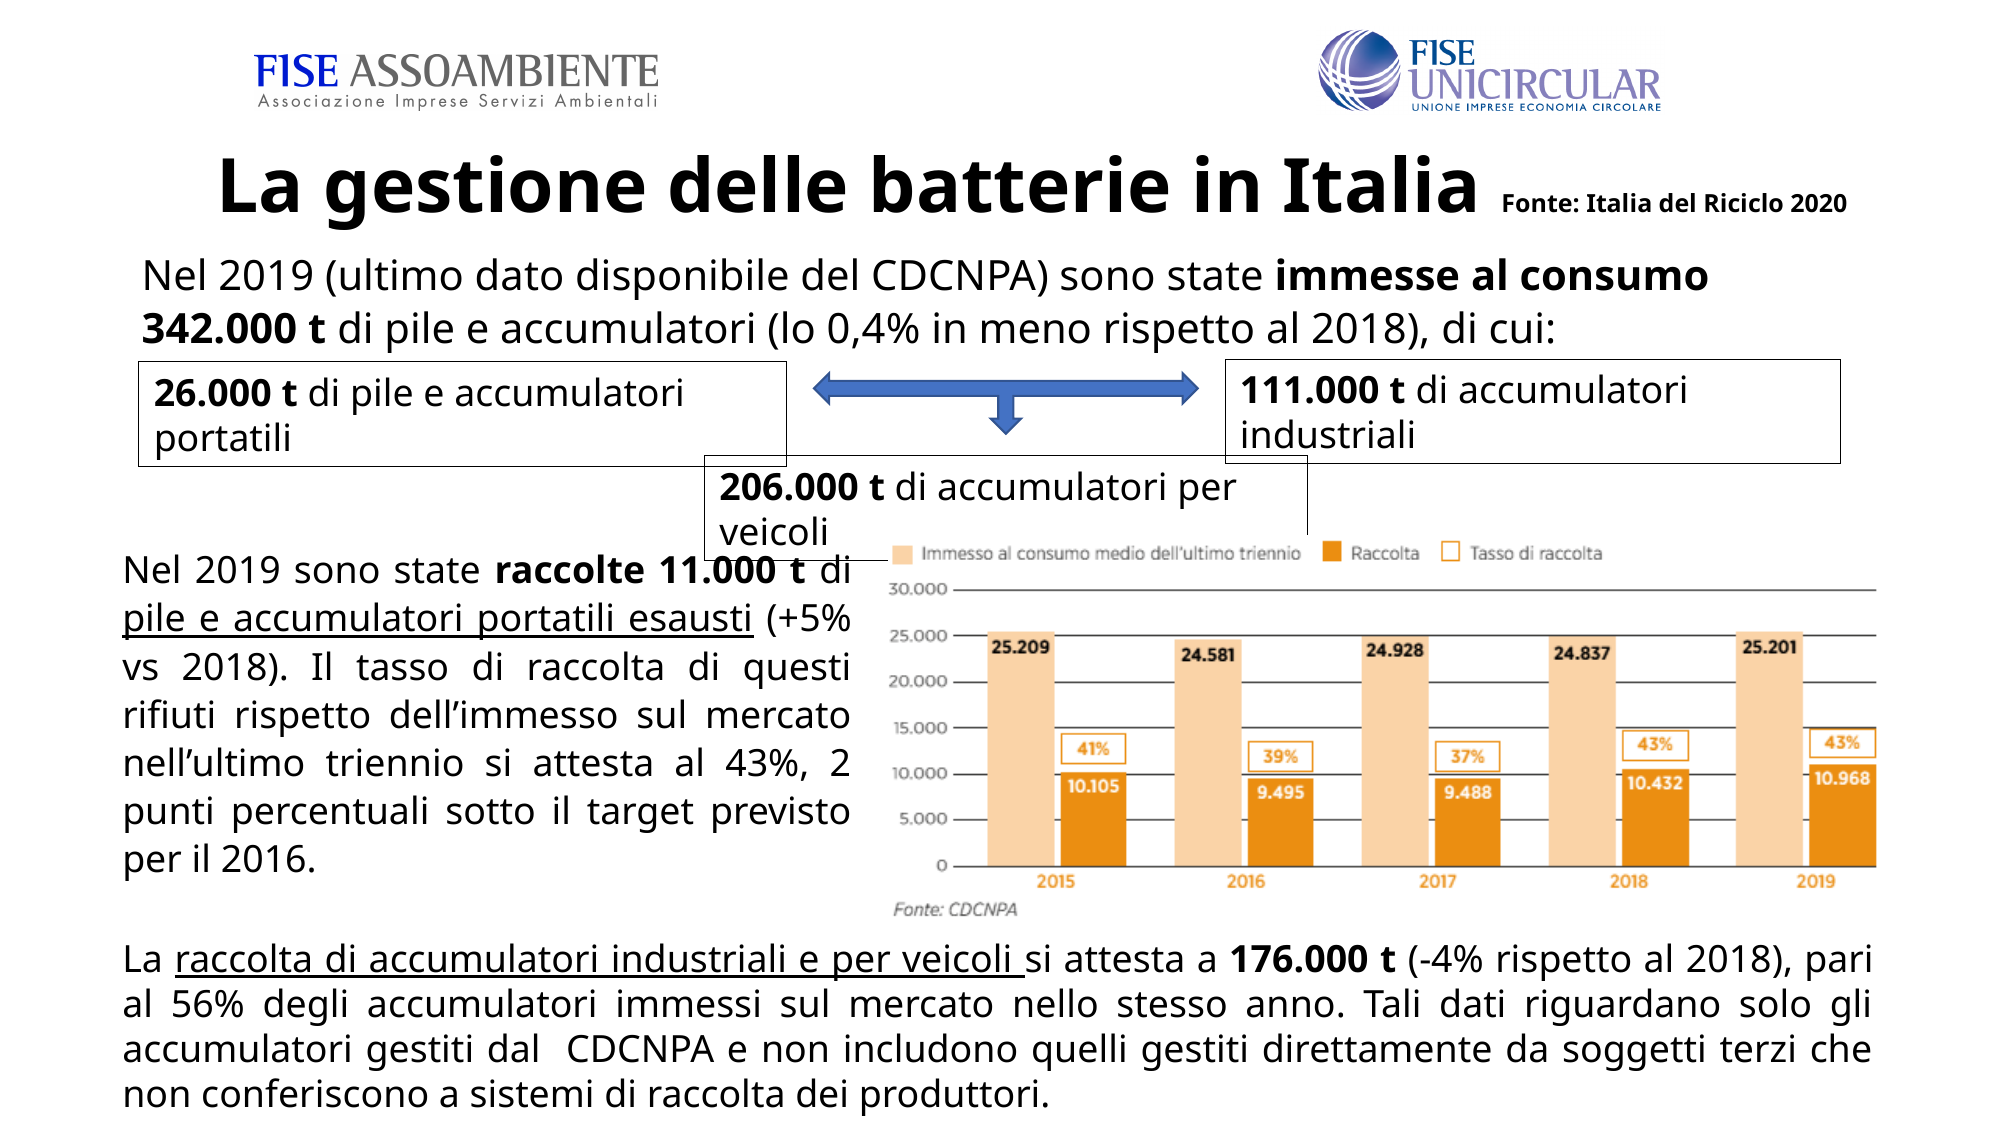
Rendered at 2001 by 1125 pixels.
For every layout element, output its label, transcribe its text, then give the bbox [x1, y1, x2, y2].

picture [1316, 26, 1665, 116]
picture [254, 54, 658, 111]
text_box [812, 370, 1200, 436]
text_box La raccolta di accumulatori industriali e per veicoli si attesta a 176.000 t (-4% rispetto al 2018), pari al 56% degli accumulatori immessi sul mercato nello stesso anno. Tali dati riguardano solo gli accumulatori gestiti dal CDCNPA e non includono quelli gestiti direttamente da soggetti terzi che non conferiscono a sistemi di raccolta dei produttori. [107, 927, 1889, 1125]
text_box 26.000 t di pile e accumulatori portatili [138, 361, 787, 467]
text_box 111.000 t di accumulatori industriali [1225, 359, 1841, 464]
text_box Nel 2019 sono state raccolte 11.000 t di pile e accumulatori portatili esausti (+5% vs 2018). Il tasso di raccolta di questi rifiuti rispetto dell’immesso sul mercato nell’ultimo triennio si attesta al 43%, 2 punti percentuali sotto il target previsto per il 2016. [107, 535, 867, 888]
text_box La gestione delle batterie in Italia Fonte: Italia del Riciclo 2020 [191, 130, 1874, 236]
text_box 206.000 t di accumulatori per veicoli [704, 455, 1308, 561]
text_box Nel 2019 (ultimo dato disponibile del CDCNPA) sono state immesse al consumo 342.000 t di pile e accumulatori (lo 0,4% in meno rispetto al 2018), di cui: [126, 237, 1874, 360]
picture [888, 535, 1889, 924]
